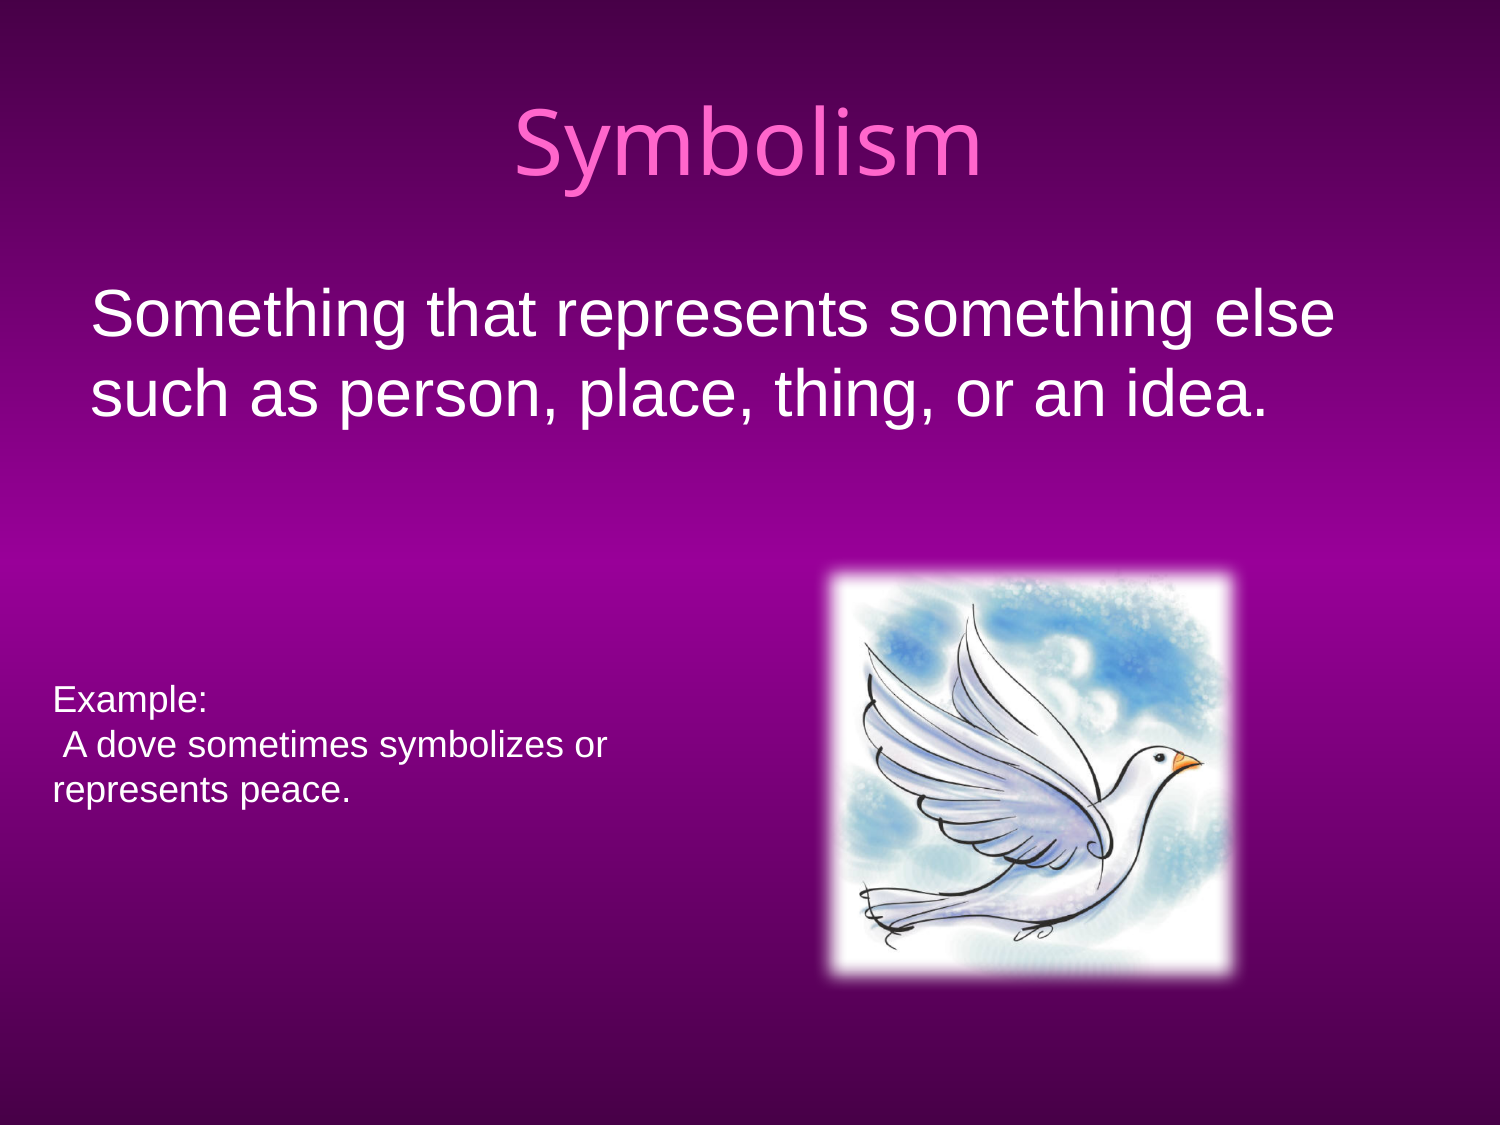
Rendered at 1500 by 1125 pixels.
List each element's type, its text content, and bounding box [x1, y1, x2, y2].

picture [812, 554, 1251, 993]
title Symbolism [74, 44, 1426, 233]
list Something that represents something else such as person, place, thing, or an idea. [74, 262, 1426, 538]
text_box Example: A dove sometimes symbolizes or represents peace. [37, 667, 788, 818]
